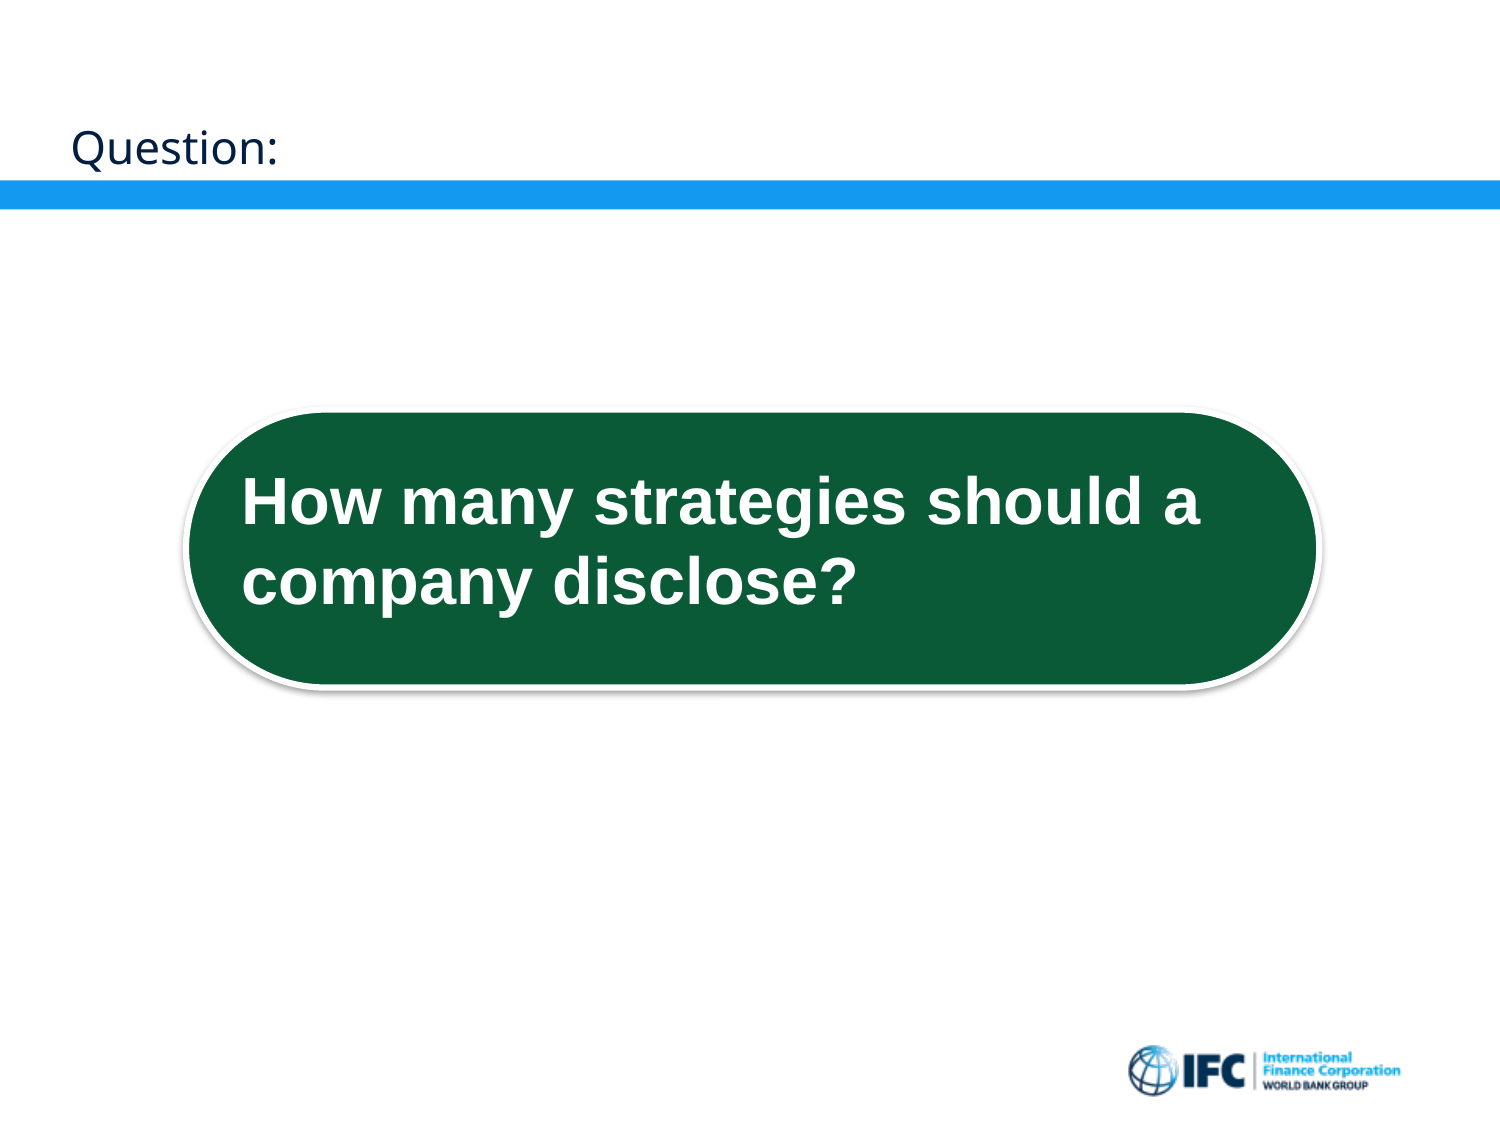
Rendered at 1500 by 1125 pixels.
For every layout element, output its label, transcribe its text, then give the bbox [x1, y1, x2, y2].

picture [1124, 1041, 1447, 1100]
title Question: [58, 49, 1447, 174]
text_box How many strategies should a company disclose? [182, 406, 1323, 691]
